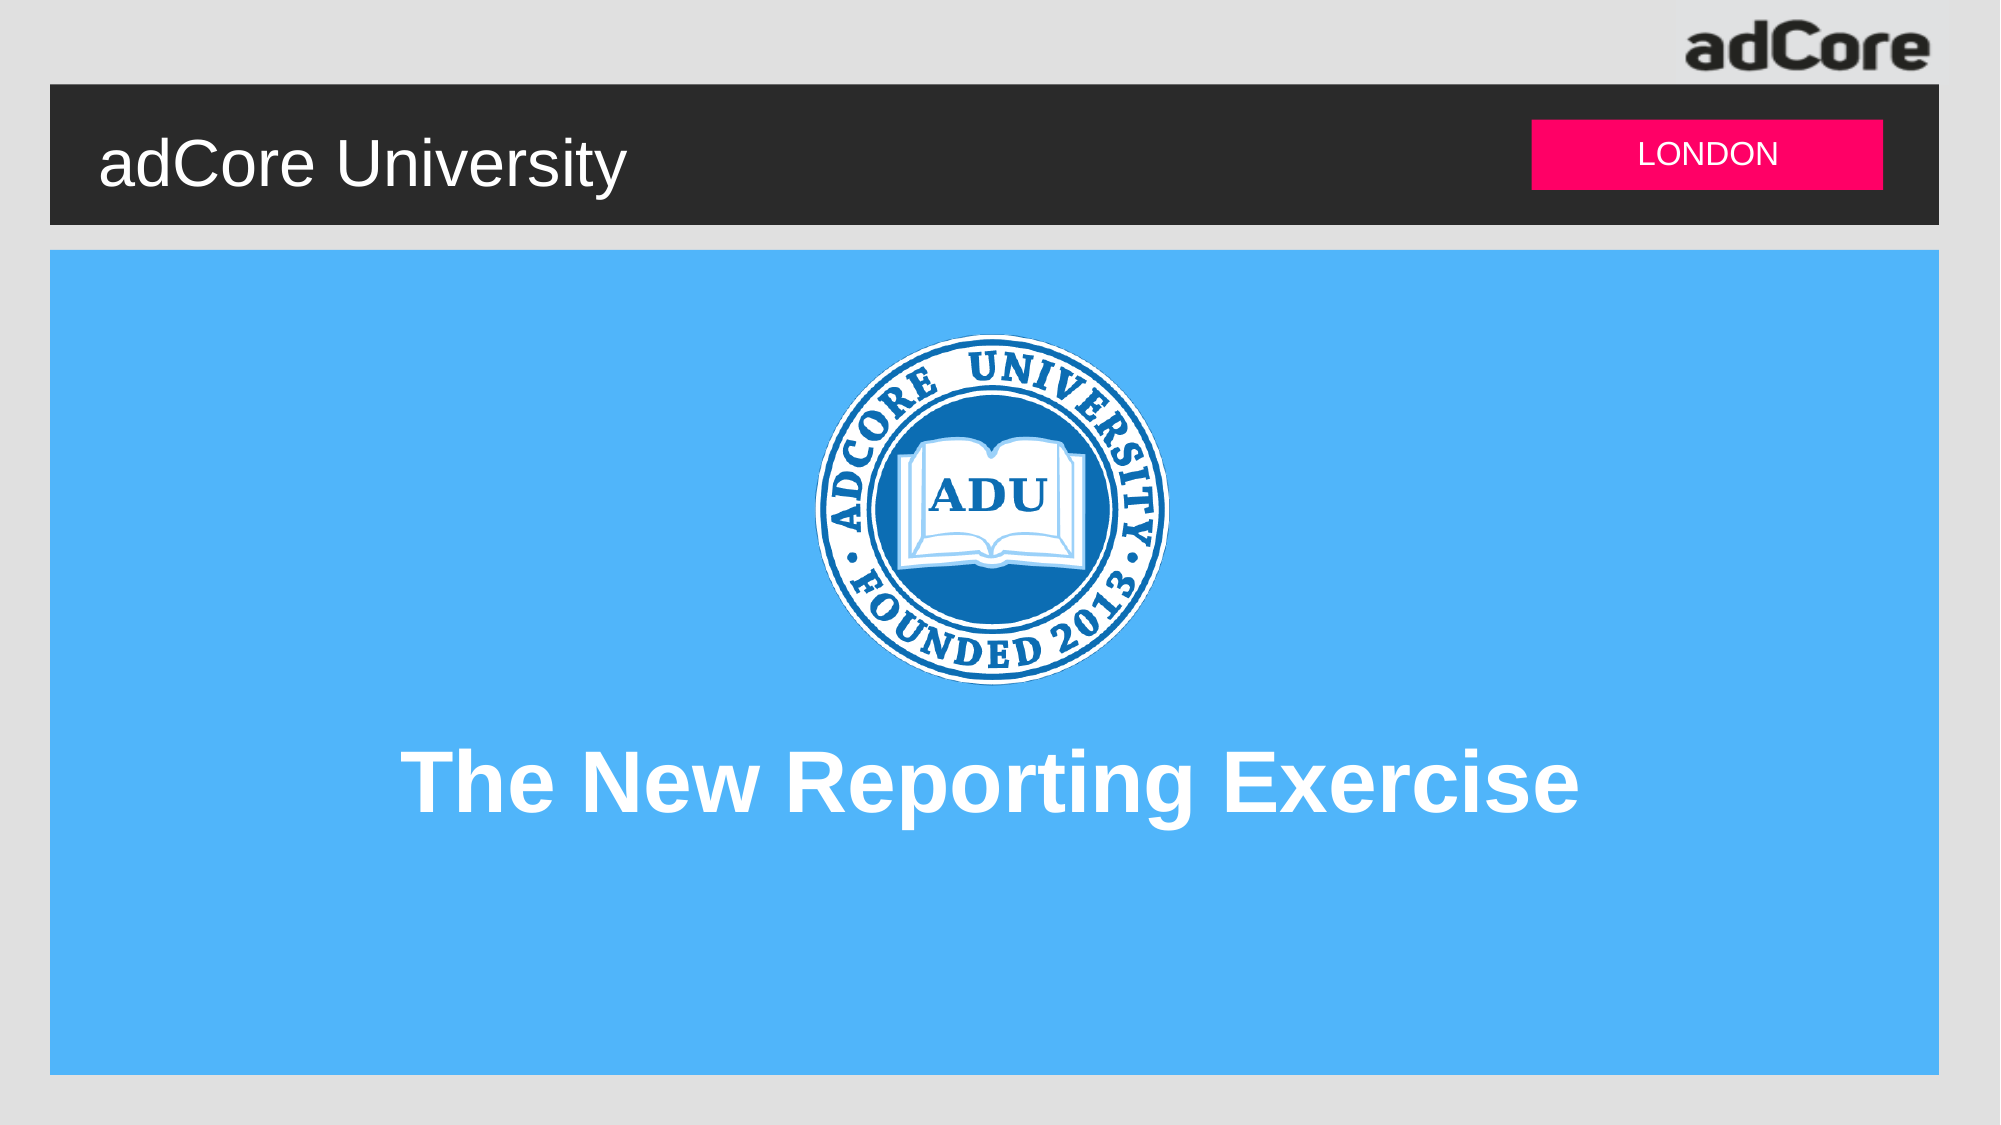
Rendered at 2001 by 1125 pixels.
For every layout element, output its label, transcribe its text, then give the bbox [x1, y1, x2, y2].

list adCore University [83, 112, 1450, 200]
picture [1676, 0, 1949, 85]
list The New Reporting Exercise [83, 275, 1900, 1050]
list LONDON [1533, 125, 1884, 188]
picture [811, 324, 1177, 690]
